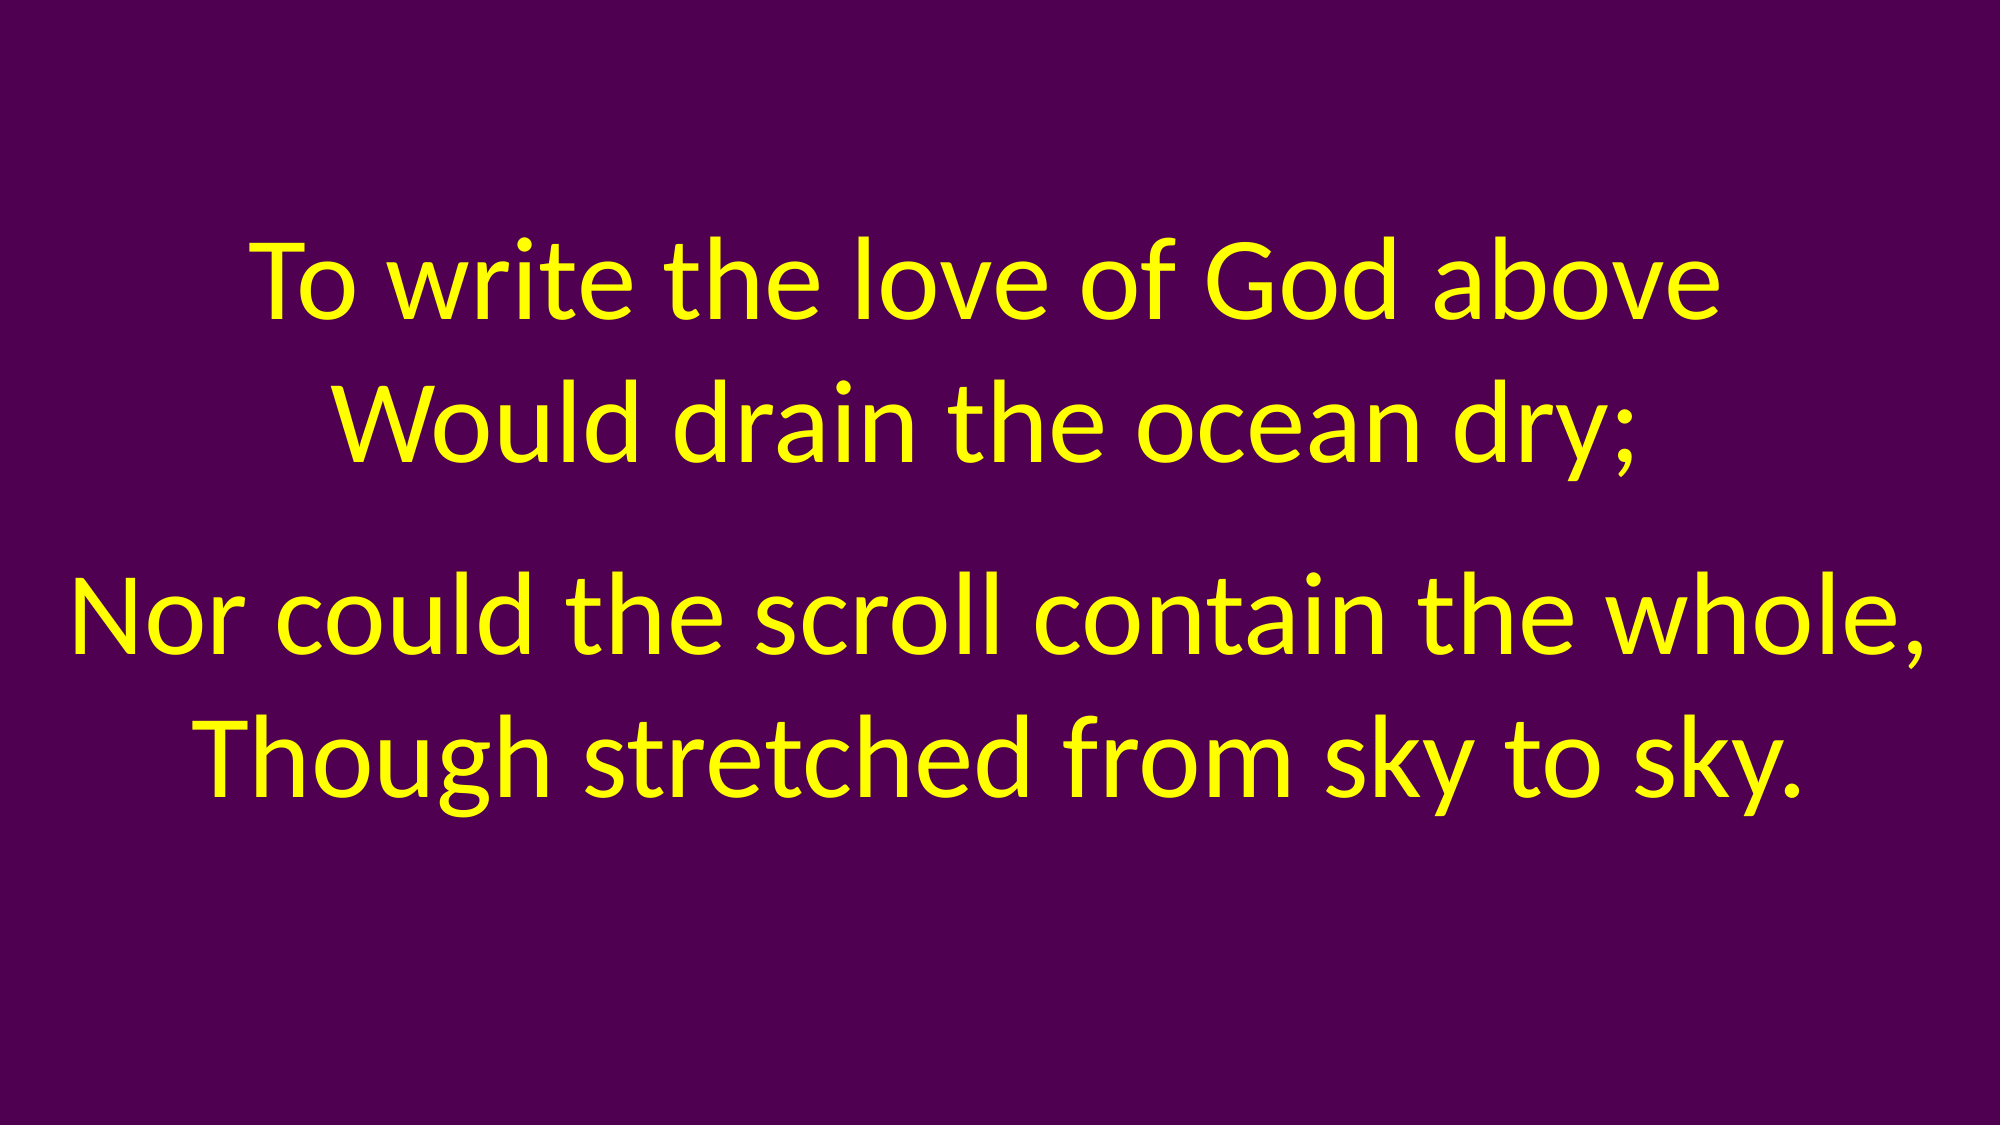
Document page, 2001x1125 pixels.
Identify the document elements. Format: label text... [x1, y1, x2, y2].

text_box To write the love of God above Would drain the ocean dry; Nor could the scroll contain the whole, Though stretched from sky to sky. [0, 193, 2000, 829]
